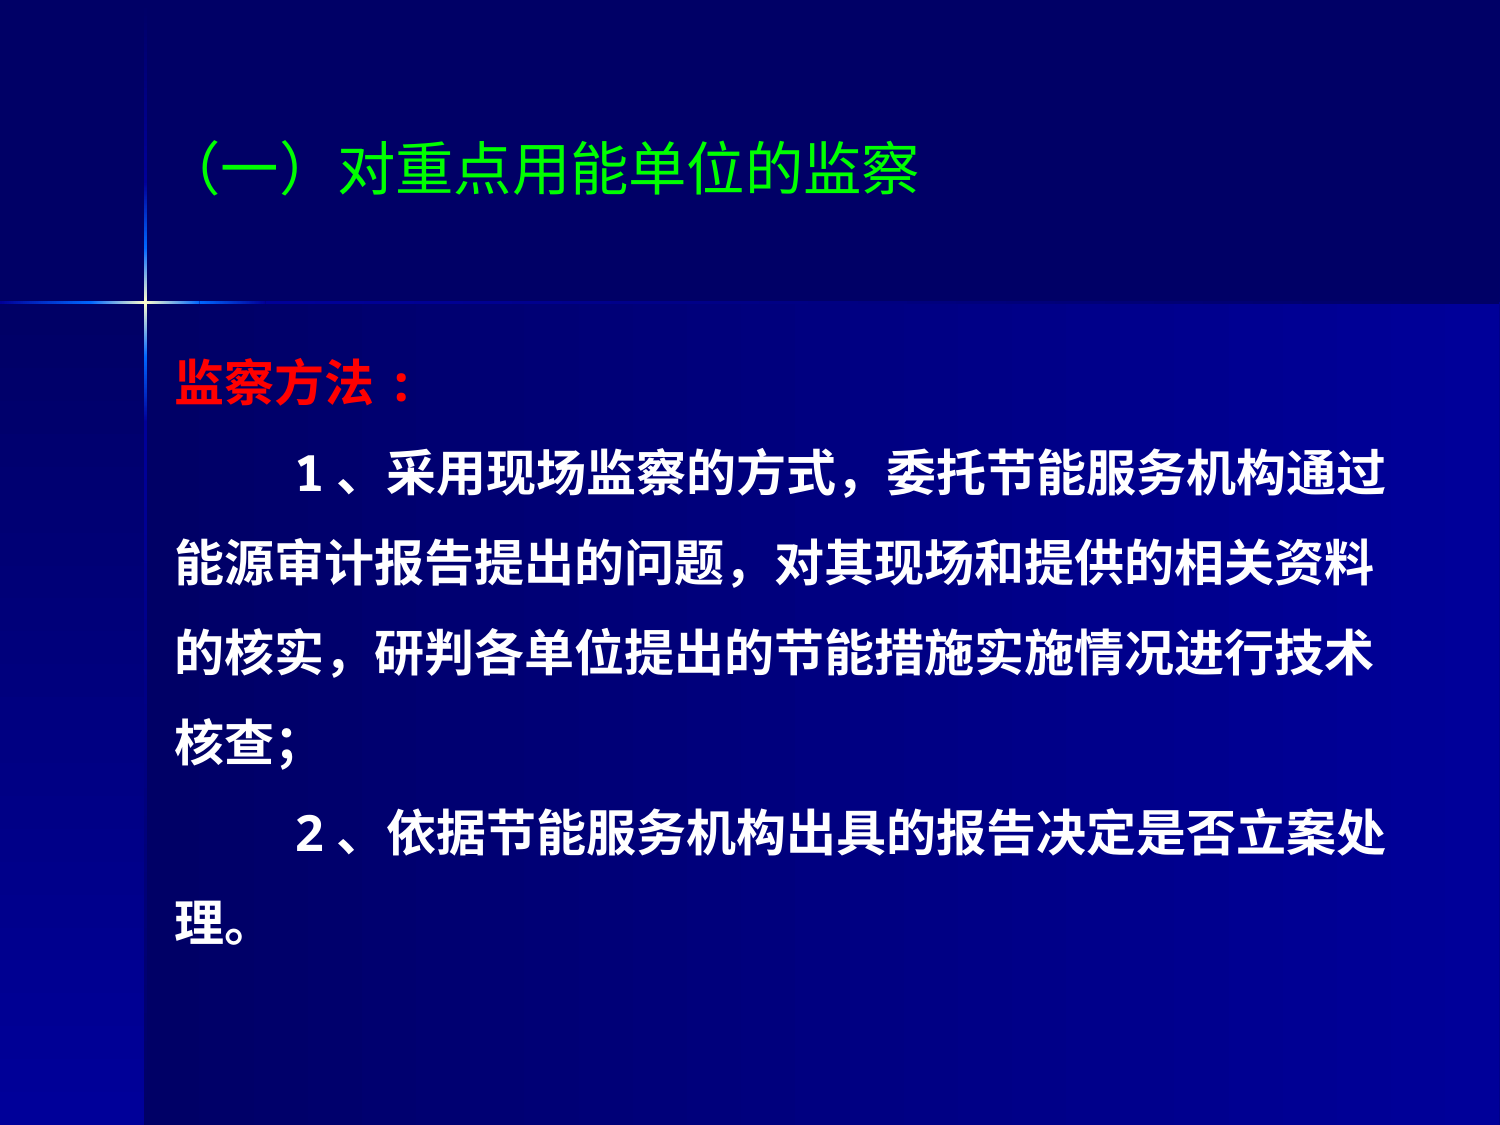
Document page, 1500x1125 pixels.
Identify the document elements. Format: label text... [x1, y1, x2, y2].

list 监察方法: 1、采用现场监察的方式，委托节能服务机构通过能源审计报告提出的问题，对其现场和提供的相关资料的核实，研判各单位提出的节能措施实施情况进行技术核查； 2、依据节能服务机构出具的报告决定是否立案处理。 [159, 314, 1413, 1001]
title （一）对重点用能单位的监察 [147, 49, 1413, 286]
